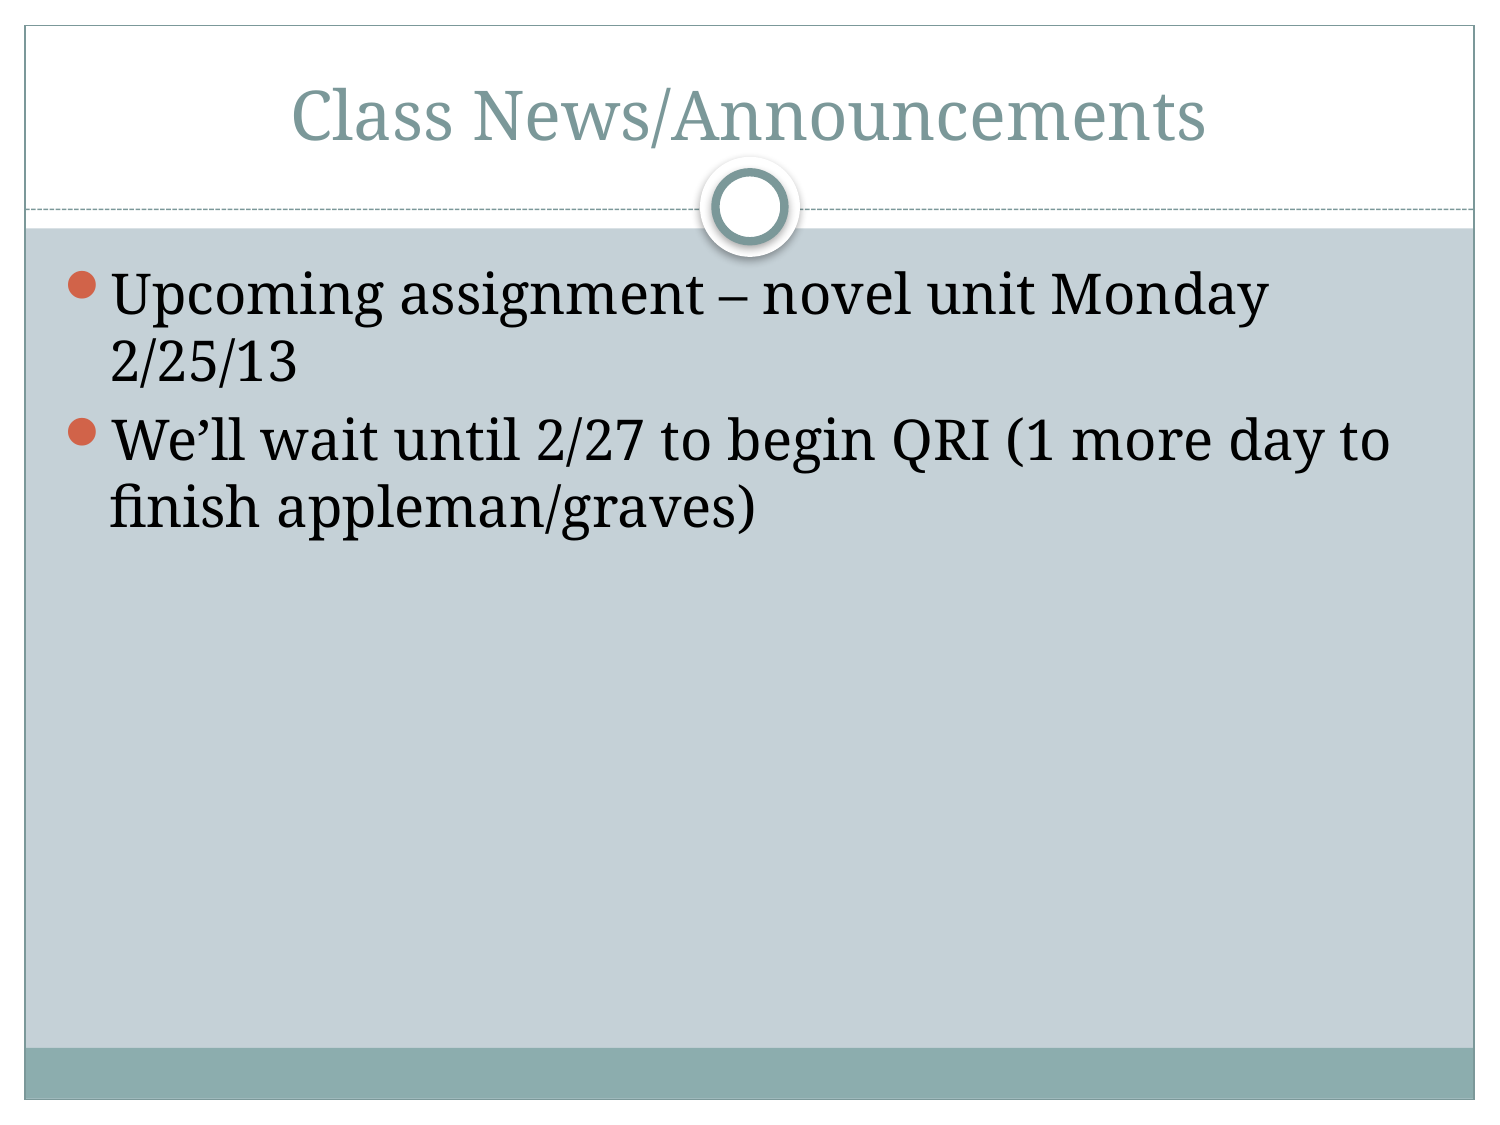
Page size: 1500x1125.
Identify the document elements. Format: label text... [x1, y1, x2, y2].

list Upcoming assignment – novel unit Monday 2/25/13 We’ll wait until 2/27 to begin QRI (1 more day to finish appleman/graves) [49, 250, 1445, 1001]
title Class News/Announcements [49, 37, 1450, 162]
